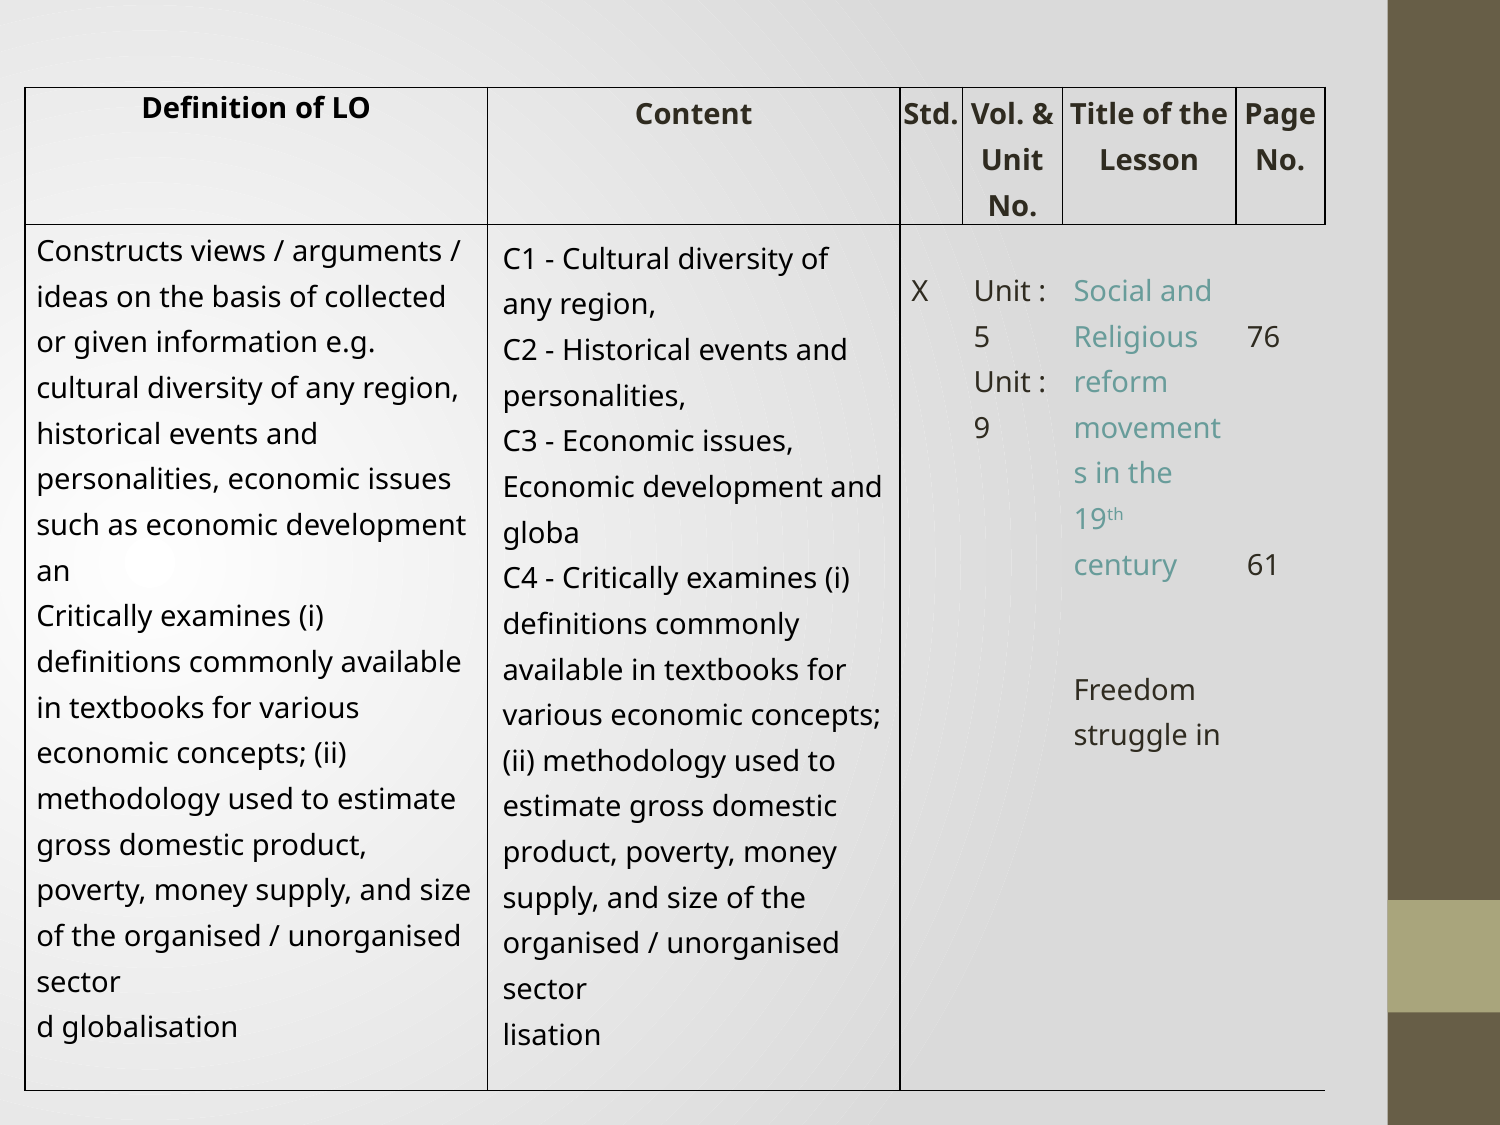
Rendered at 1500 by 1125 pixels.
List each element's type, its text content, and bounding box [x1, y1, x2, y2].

table_cell C1 - Cultural diversity of any region, C2 - Historical events and personalities, C3 - Economic issues, Economic development and globa C4 - Critically examines (i) definitions commonly available in textbooks for various economic concepts; (ii) methodology used to estimate gross domestic product, poverty, money supply, and size of the organised / unorganised sector lisation [488, 225, 899, 1090]
table_header Content [488, 88, 899, 224]
table_cell X [901, 225, 962, 1090]
table_header Page No. [1237, 88, 1324, 224]
table_header Definition of LO [26, 88, 487, 224]
table_cell Constructs views / arguments / ideas on the basis of collected or given information e.g. cultural diversity of any region, historical events and personalities, economic issues such as economic development an Critically examines (i) definitions commonly available in textbooks for various economic concepts; (ii) methodology used to estimate gross domestic product, poverty, money supply, and size of the organised / unorganised sector d globalisation [26, 225, 487, 1090]
table_header Title of the Lesson [1063, 88, 1235, 224]
table_header Vol. & Unit No. [963, 88, 1062, 224]
table_cell 76 61 [1236, 225, 1325, 1090]
table_header Std. [901, 88, 962, 224]
table_cell Unit : 5 Unit : 9 [962, 225, 1062, 1090]
table_cell Social and Religious reform movements in the 19th century Freedom struggle in [1062, 225, 1236, 1090]
